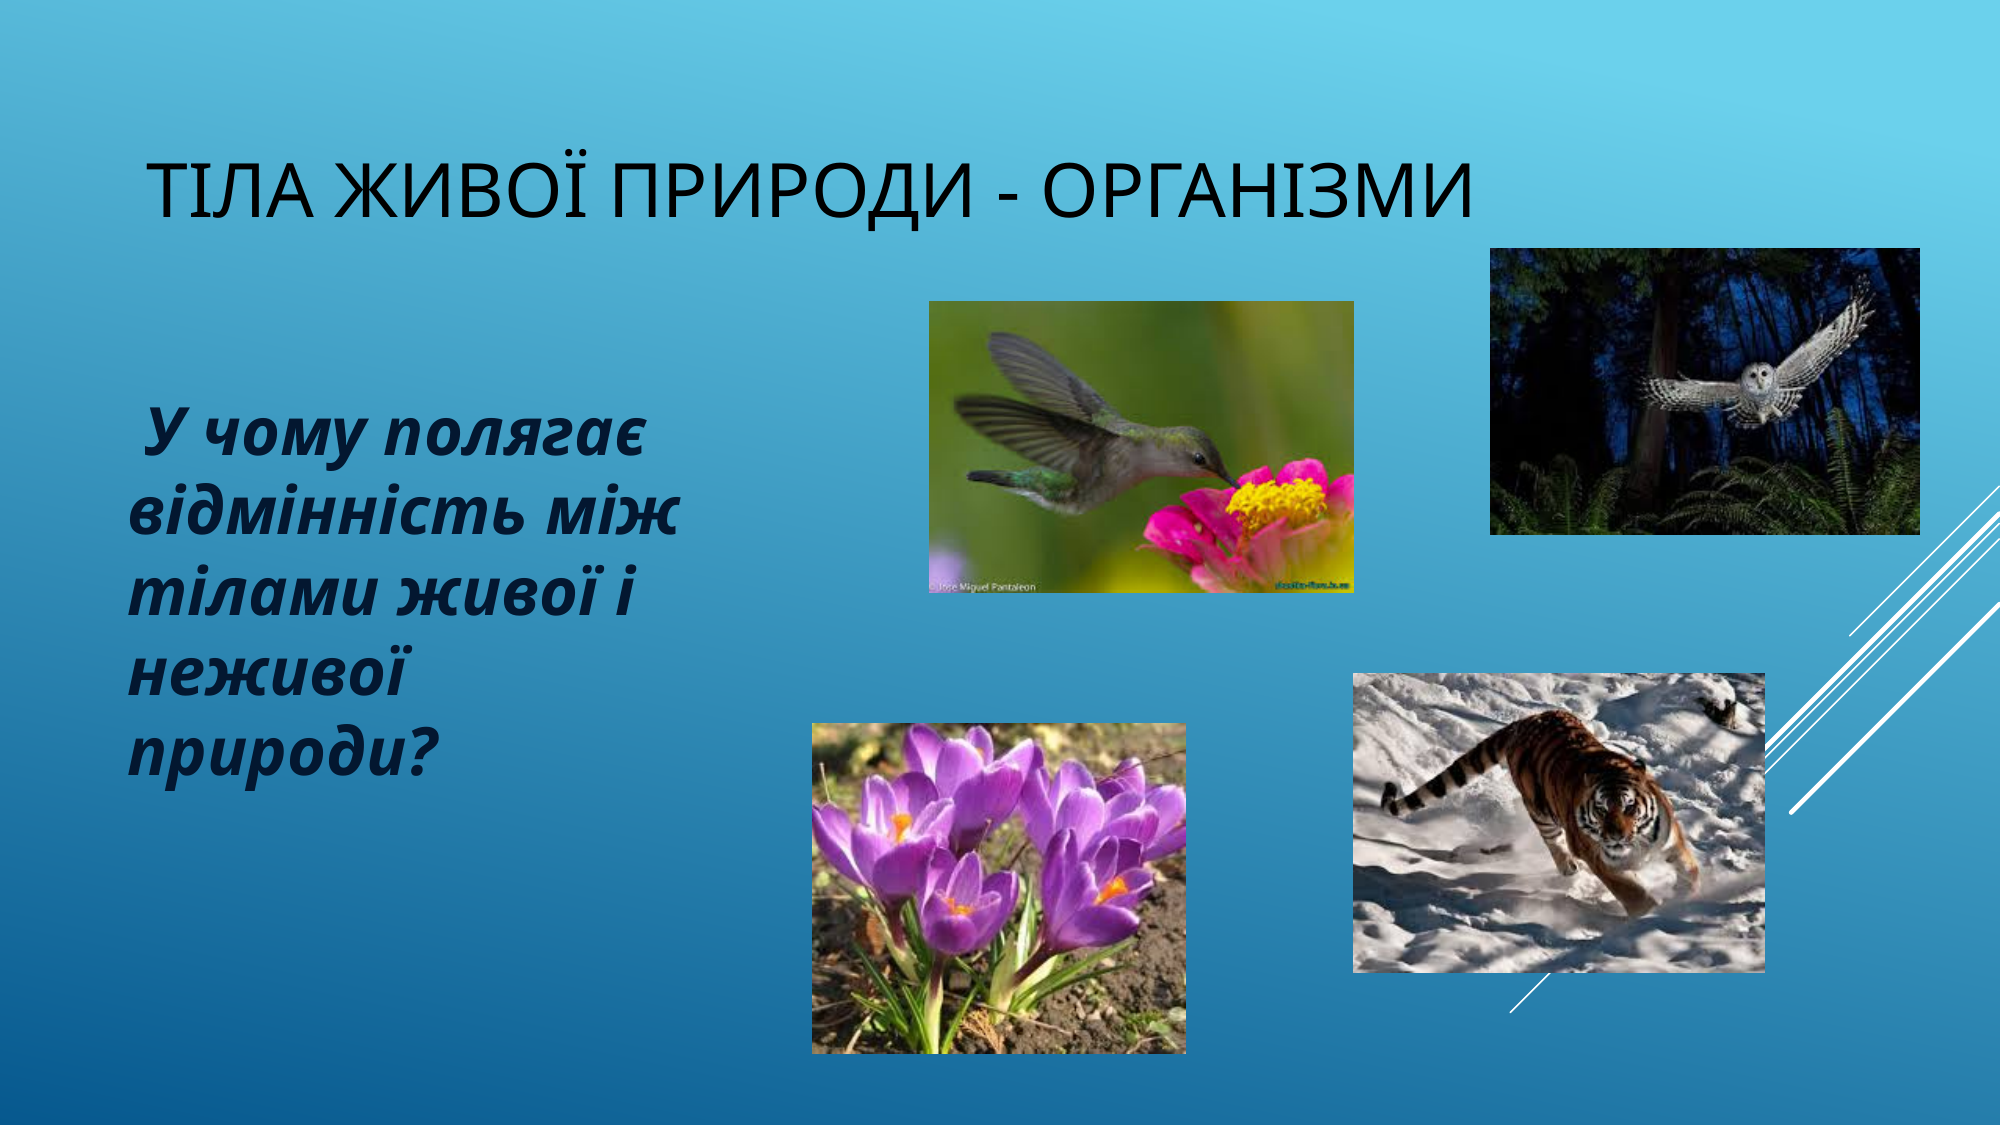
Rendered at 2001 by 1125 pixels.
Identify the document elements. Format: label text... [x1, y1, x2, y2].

picture [1353, 673, 1765, 973]
picture [1489, 248, 1920, 535]
picture [929, 301, 1354, 593]
title тіла живої природи - Організми [112, 82, 1513, 293]
list У чому полягає відмінність між тілами живої і неживої природи? [112, 292, 738, 885]
picture [811, 723, 1186, 1054]
